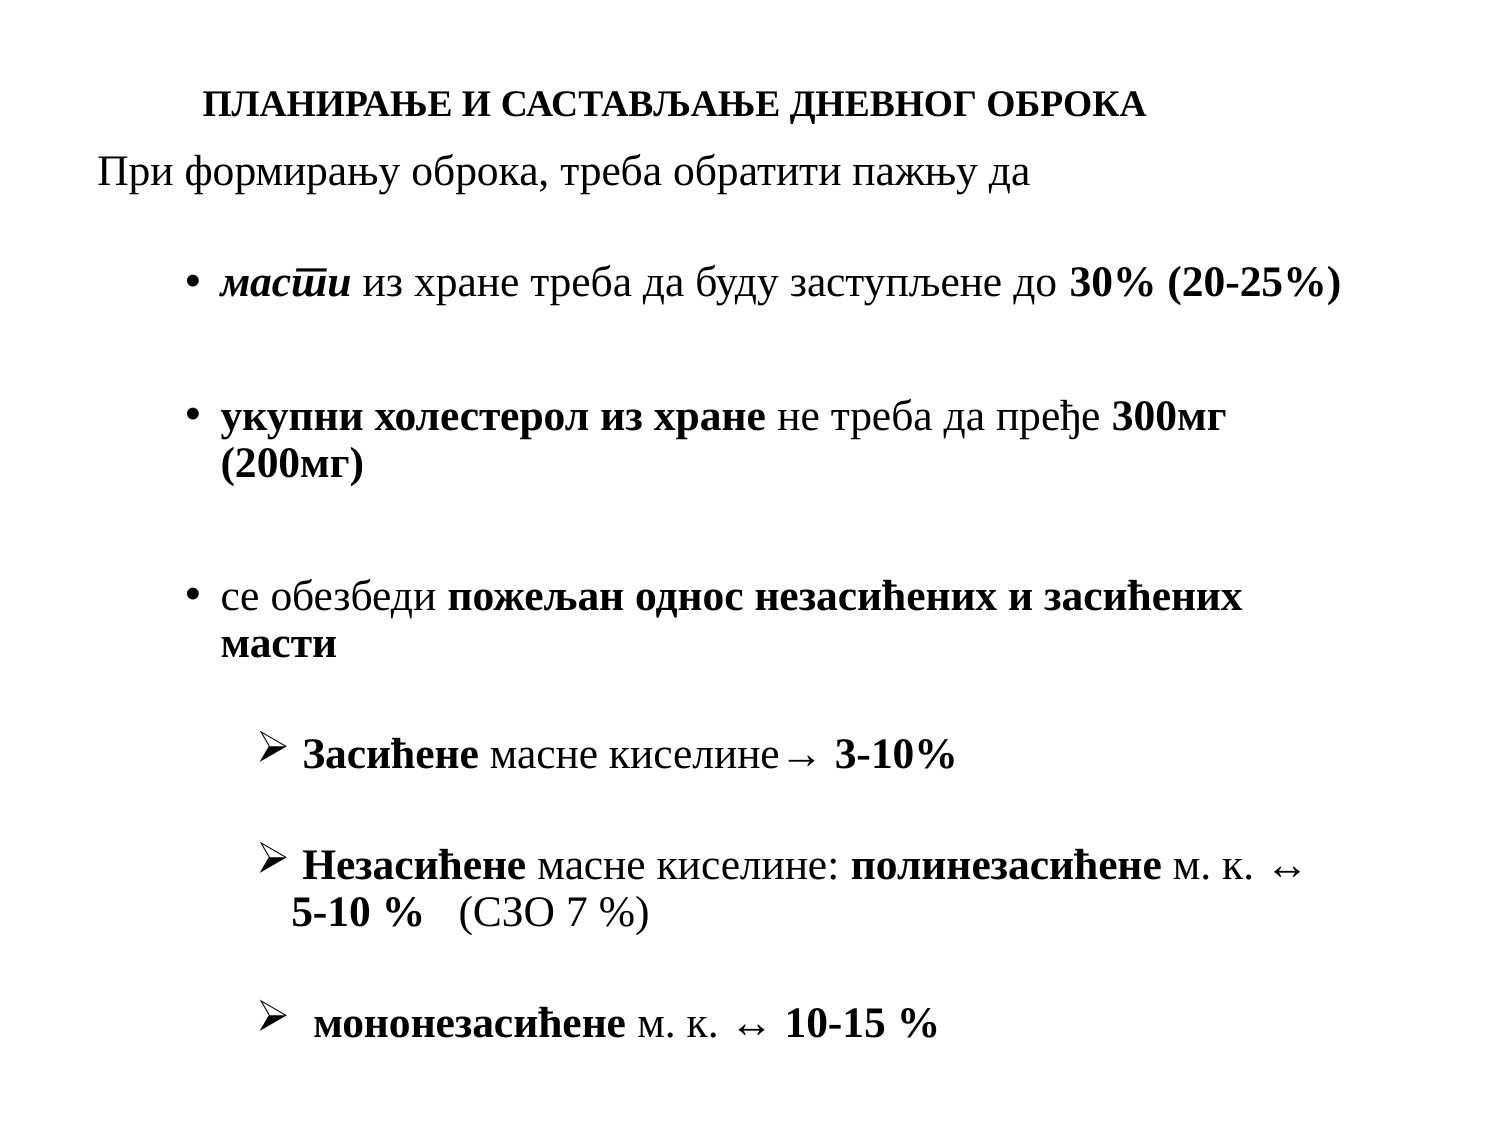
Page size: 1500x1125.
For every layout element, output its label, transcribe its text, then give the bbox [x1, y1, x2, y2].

list При формирању оброка, треба обратити пажњу да масти из хране треба да буду заступљене до 30% (20-25%) укупни холестерол из хране не треба да пређе 300мг (200мг) се обезбеди пожељан однос незасићених и засићених масти Засићене масне киселине→ 3-10% Незасићене масне киселине: полинезасићене м. к. ↔ 5-10 % (СЗО 7 %) мононезасићене м. к. ↔ 10-15 % [29, 140, 1364, 1083]
title ПЛАНИРАЊЕ И САСТАВЉАЊЕ ДНЕВНОГ ОБРОКА [187, 35, 1353, 132]
